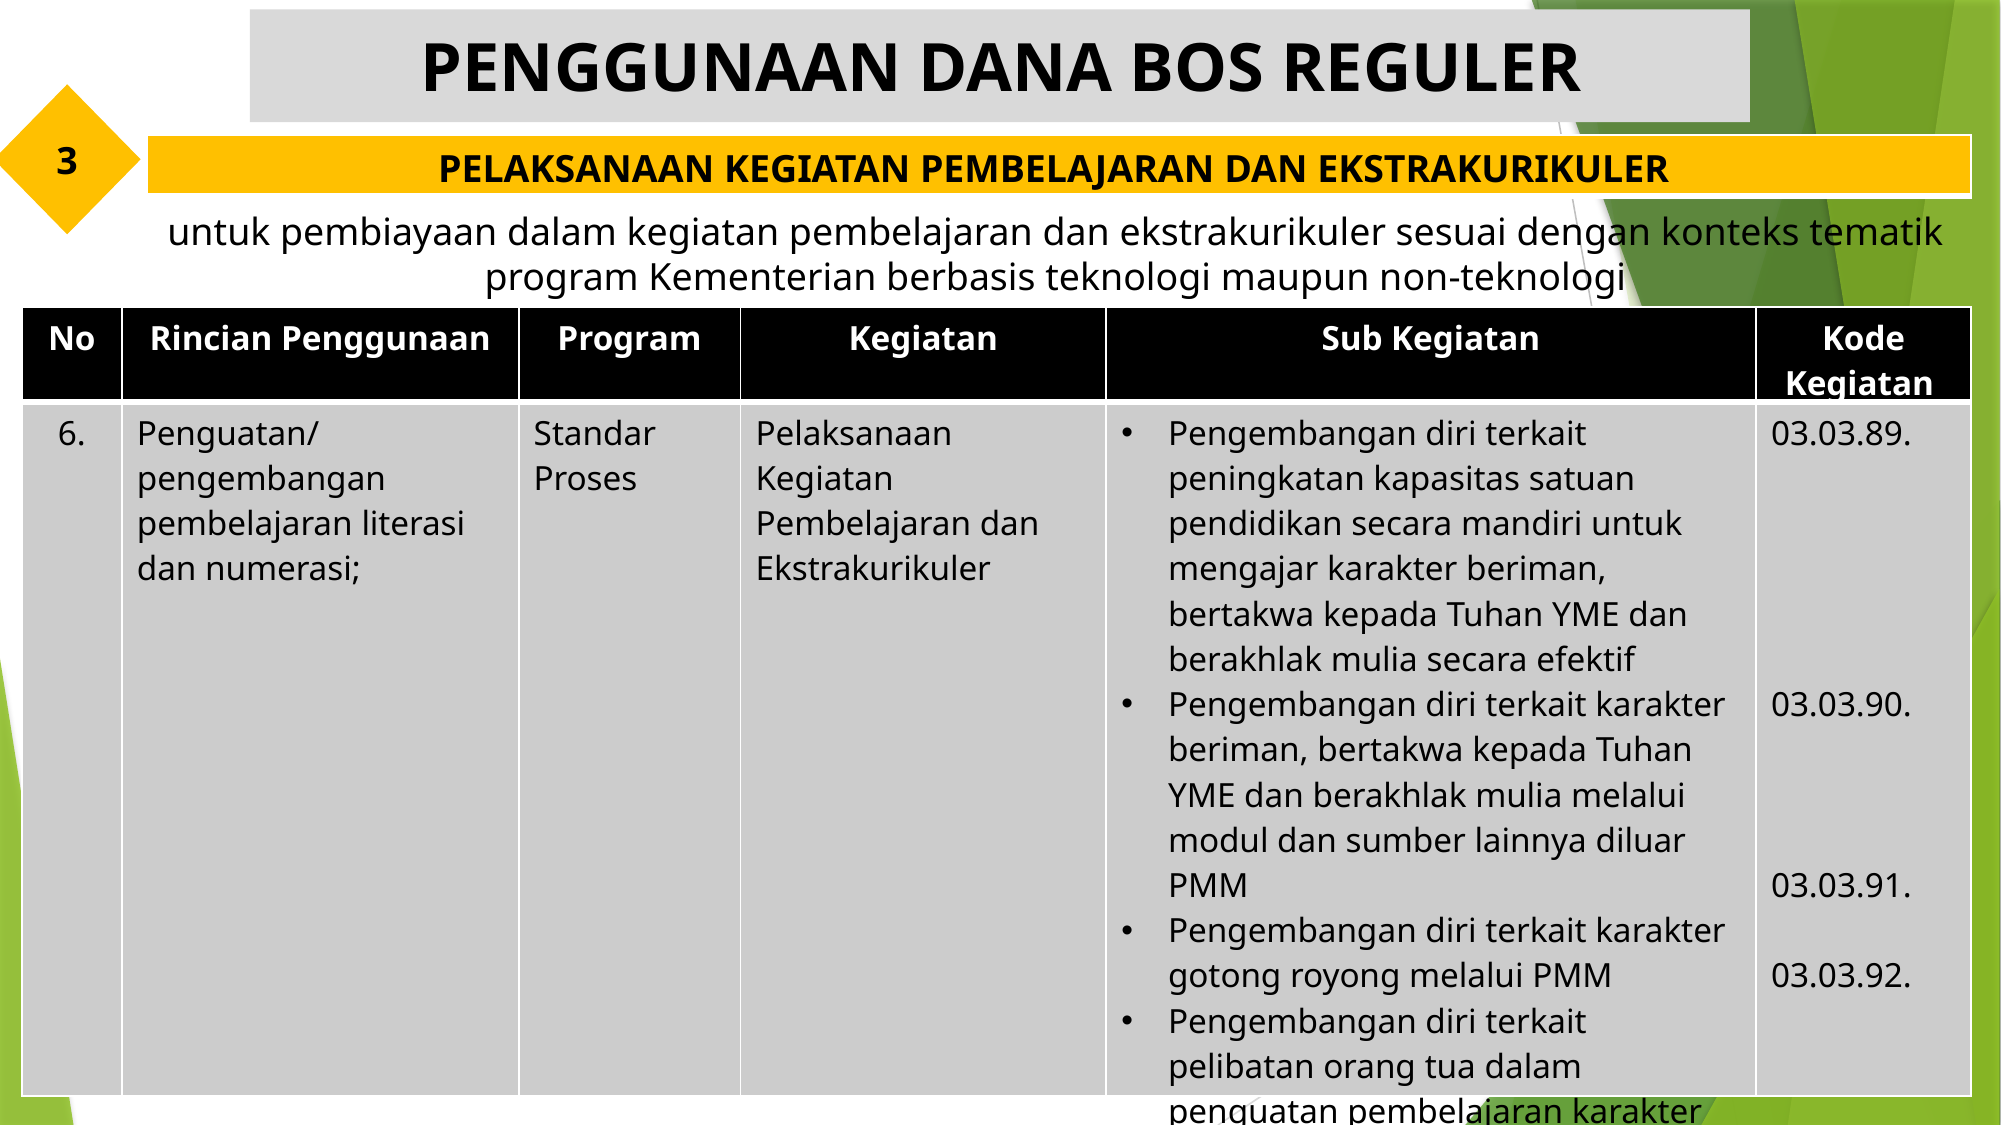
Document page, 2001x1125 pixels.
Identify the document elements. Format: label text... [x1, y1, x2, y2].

table_cell Standar Proses [520, 405, 740, 1095]
table_header Kode Kegiatan [1757, 308, 1970, 399]
table_header Kegiatan [741, 308, 1105, 399]
table_cell 6. [23, 405, 121, 1095]
table_cell Pengembangan diri terkait peningkatan kapasitas satuan pendidikan secara mandiri untuk mengajar karakter beriman, bertakwa kepada Tuhan YME dan berakhlak mulia secara efektif Pengembangan diri terkait karakter beriman, bertakwa kepada Tuhan YME dan berakhlak mulia melalui modul dan sumber lainnya diluar PMM Pengembangan diri terkait karakter gotong royong melalui PMM Pengembangan diri terkait pelibatan orang tua dalam penguatan pembelajaran karakter gotong royong [1107, 405, 1755, 1095]
table_cell Penguatan/pengembangan pembelajaran literasi dan numerasi; [123, 405, 518, 1095]
table_cell 03.03.89. 03.03.90. 03.03.91. 03.03.92. [1757, 405, 1970, 1095]
table_header Rincian Penggunaan [123, 308, 518, 399]
table_cell Pelaksanaan Kegiatan Pembelajaran dan Ekstrakurikuler [741, 405, 1105, 1095]
table_header No [23, 308, 121, 399]
table_header PELAKSANAAN KEGIATAN PEMBELAJARAN DAN EKSTRAKURIKULER [148, 136, 1970, 193]
text_box untuk pembiayaan dalam kegiatan pembelajaran dan ekstrakurikuler sesuai dengan konteks tematik program Kementerian berbasis teknologi maupun non-teknologi [140, 200, 1972, 306]
text_box PENGGUNAAN DANA BOS REGULER [252, 17, 1750, 113]
table_header Sub Kegiatan [1107, 308, 1755, 399]
text_box 3 [0, 82, 142, 236]
table_header Program [520, 308, 740, 399]
text_box [248, 8, 1751, 124]
